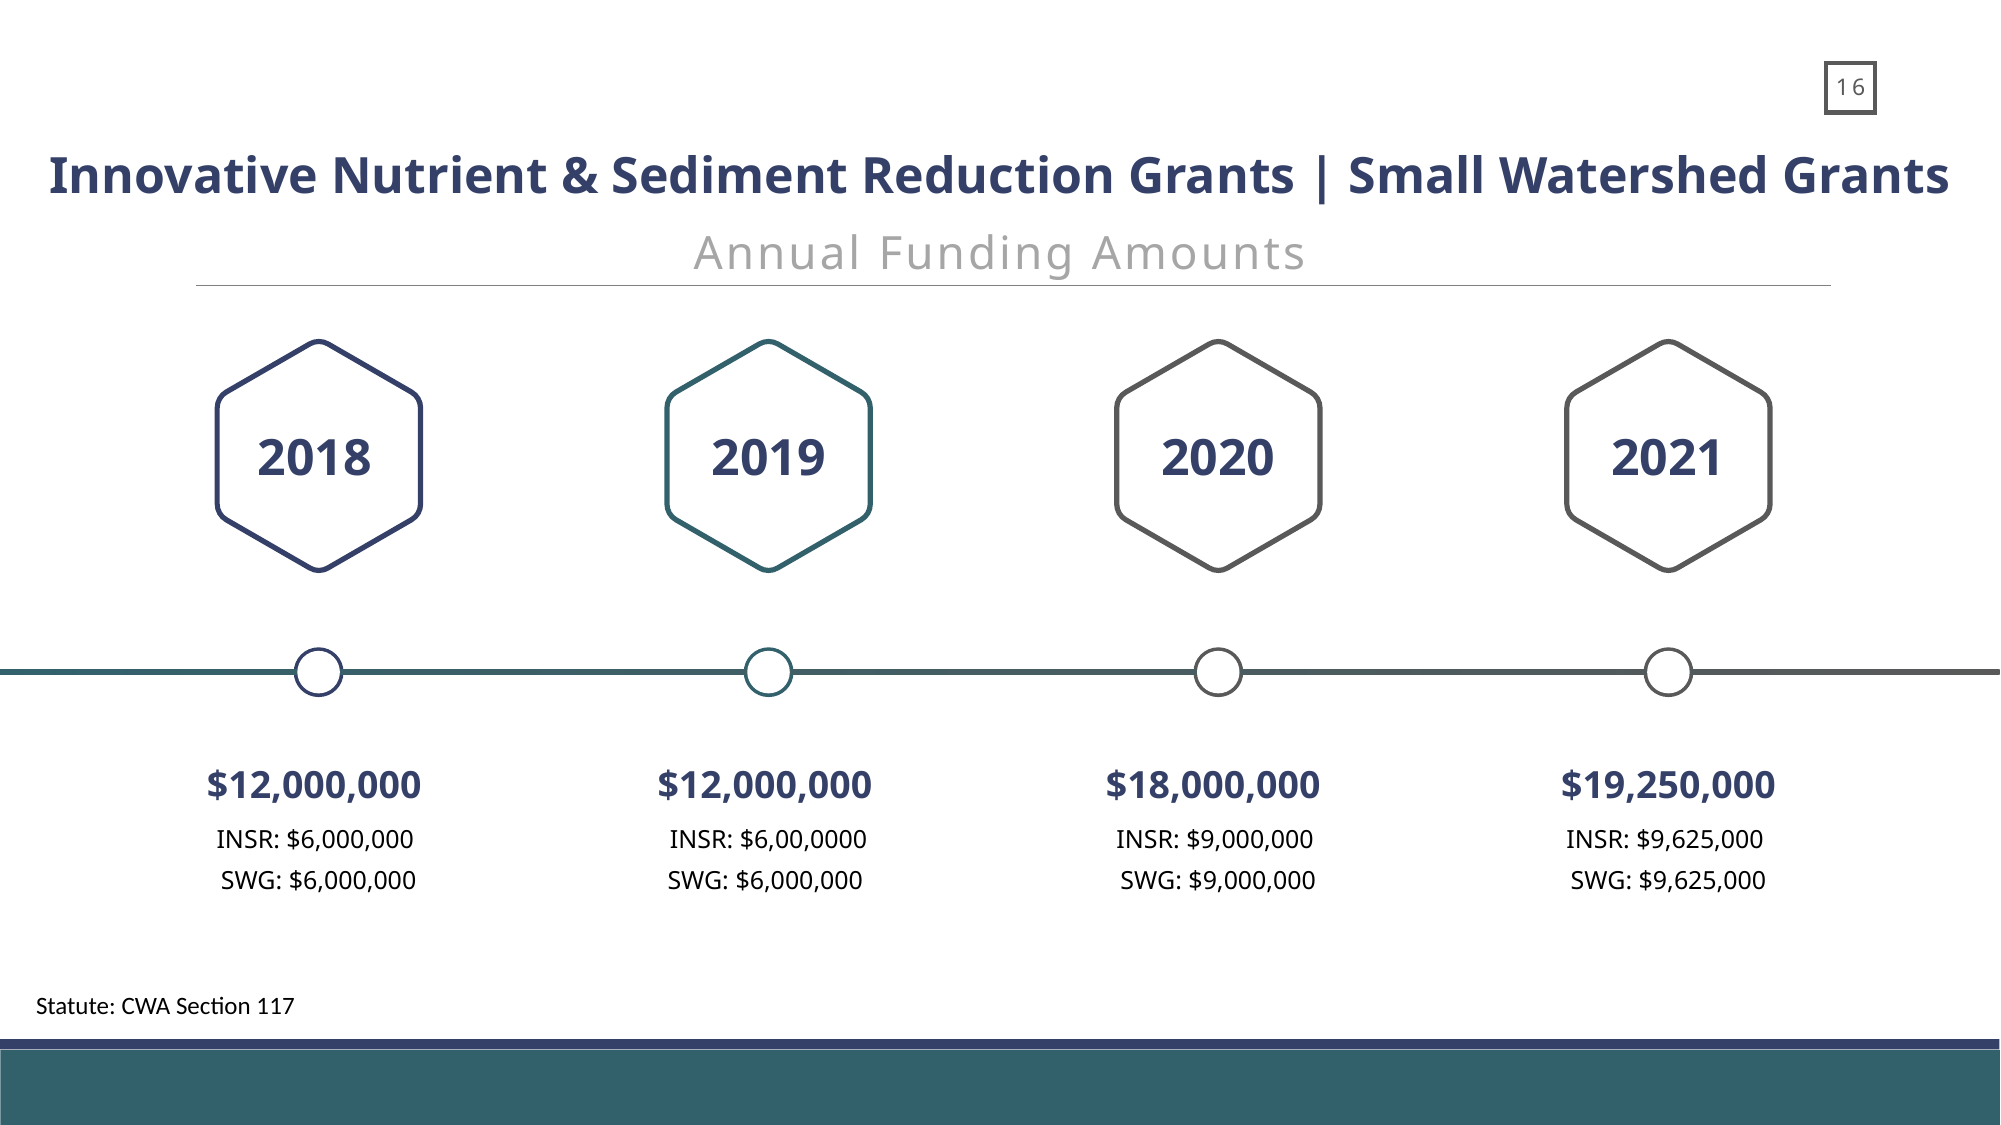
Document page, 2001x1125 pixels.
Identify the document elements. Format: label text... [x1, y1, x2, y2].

text_box [1193, 647, 1243, 669]
text_box [1647, 650, 1690, 694]
text_box INSR: $6,00,0000 SWG: $6,000,000 [580, 812, 957, 899]
text_box $19,250,000 [1546, 753, 1791, 814]
text_box [747, 650, 790, 694]
text_box [297, 650, 340, 694]
text_box [1193, 675, 1243, 698]
text_box 2019 [696, 418, 841, 493]
text_box [1196, 650, 1240, 694]
text_box [744, 647, 794, 669]
text_box Annual Funding Amounts [678, 216, 1322, 287]
text_box Innovative Nutrient & Sediment Reduction Grants | Small Watershed Grants [34, 136, 1966, 211]
text_box [744, 675, 794, 698]
text_box Statute: CWA Section 117 [21, 982, 311, 1027]
text_box 2021 [1596, 418, 1741, 493]
text_box [214, 338, 424, 574]
text_box 2018 [243, 418, 395, 493]
text_box [0, 669, 297, 675]
text_box [1240, 669, 1647, 675]
text_box INSR: $9,000,000 SWG: $9,000,000 [1030, 812, 1407, 899]
text_box [340, 669, 747, 675]
text_box [294, 647, 344, 669]
text_box [1643, 647, 1694, 669]
text_box 2020 [1146, 418, 1291, 493]
text_box $18,000,000 [1091, 753, 1346, 814]
text_box [1564, 338, 1773, 574]
text_box [1114, 338, 1323, 574]
text_box $12,000,000 [642, 753, 895, 814]
text_box [1690, 669, 2000, 675]
text_box [790, 669, 1197, 675]
text_box INSR: $6,000,000 SWG: $6,000,000 [130, 812, 507, 899]
text_box [1643, 675, 1694, 698]
text_box INSR: $9,625,000 SWG: $9,625,000 [1480, 812, 1857, 899]
text_box $12,000,000 [192, 753, 446, 814]
text_box [294, 675, 344, 698]
text_box [664, 338, 873, 574]
